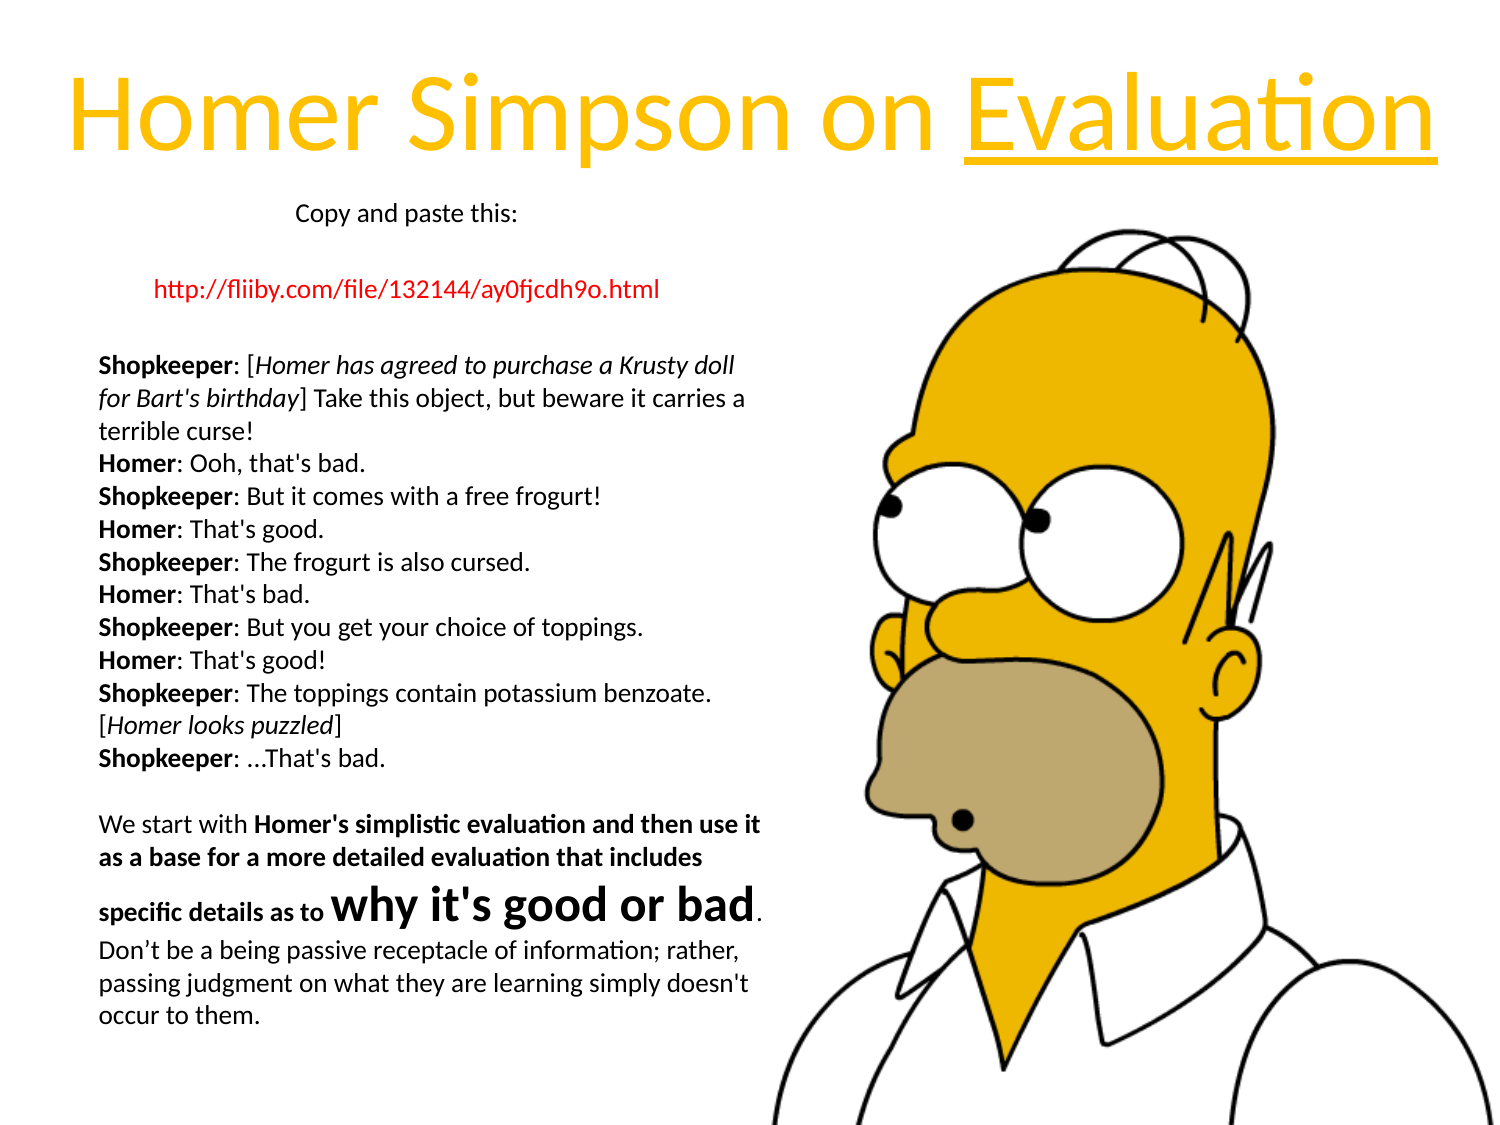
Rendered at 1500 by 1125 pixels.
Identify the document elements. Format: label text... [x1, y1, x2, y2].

title Homer Simpson on Evaluation [0, 11, 1500, 200]
list Copy and paste this: http://fliiby.com/file/132144/ay0fjcdh9o.html Shopkeeper: [Homer has agreed to purchase a Krusty doll for Bart's birthday] Take this object, but beware it carries a terrible curse! Homer: Ooh, that's bad. Shopkeeper: But it comes with a free frogurt! Homer: That's good. Shopkeeper: The frogurt is also cursed. Homer: That's bad. Shopkeeper: But you get your choice of toppings. Homer: That's good! Shopkeeper: The toppings contain potassium benzoate. [Homer looks puzzled] Shopkeeper: ...That's bad. We start with Homer's simplistic evaluation and then use it as a base for a more detailed evaluation that includes specific details as to why it's good or bad. Don’t be a being passive receptacle of information; rather, passing judgment on what they are learning simply doesn't occur to them. [35, 187, 786, 1064]
picture [752, 223, 1500, 1125]
